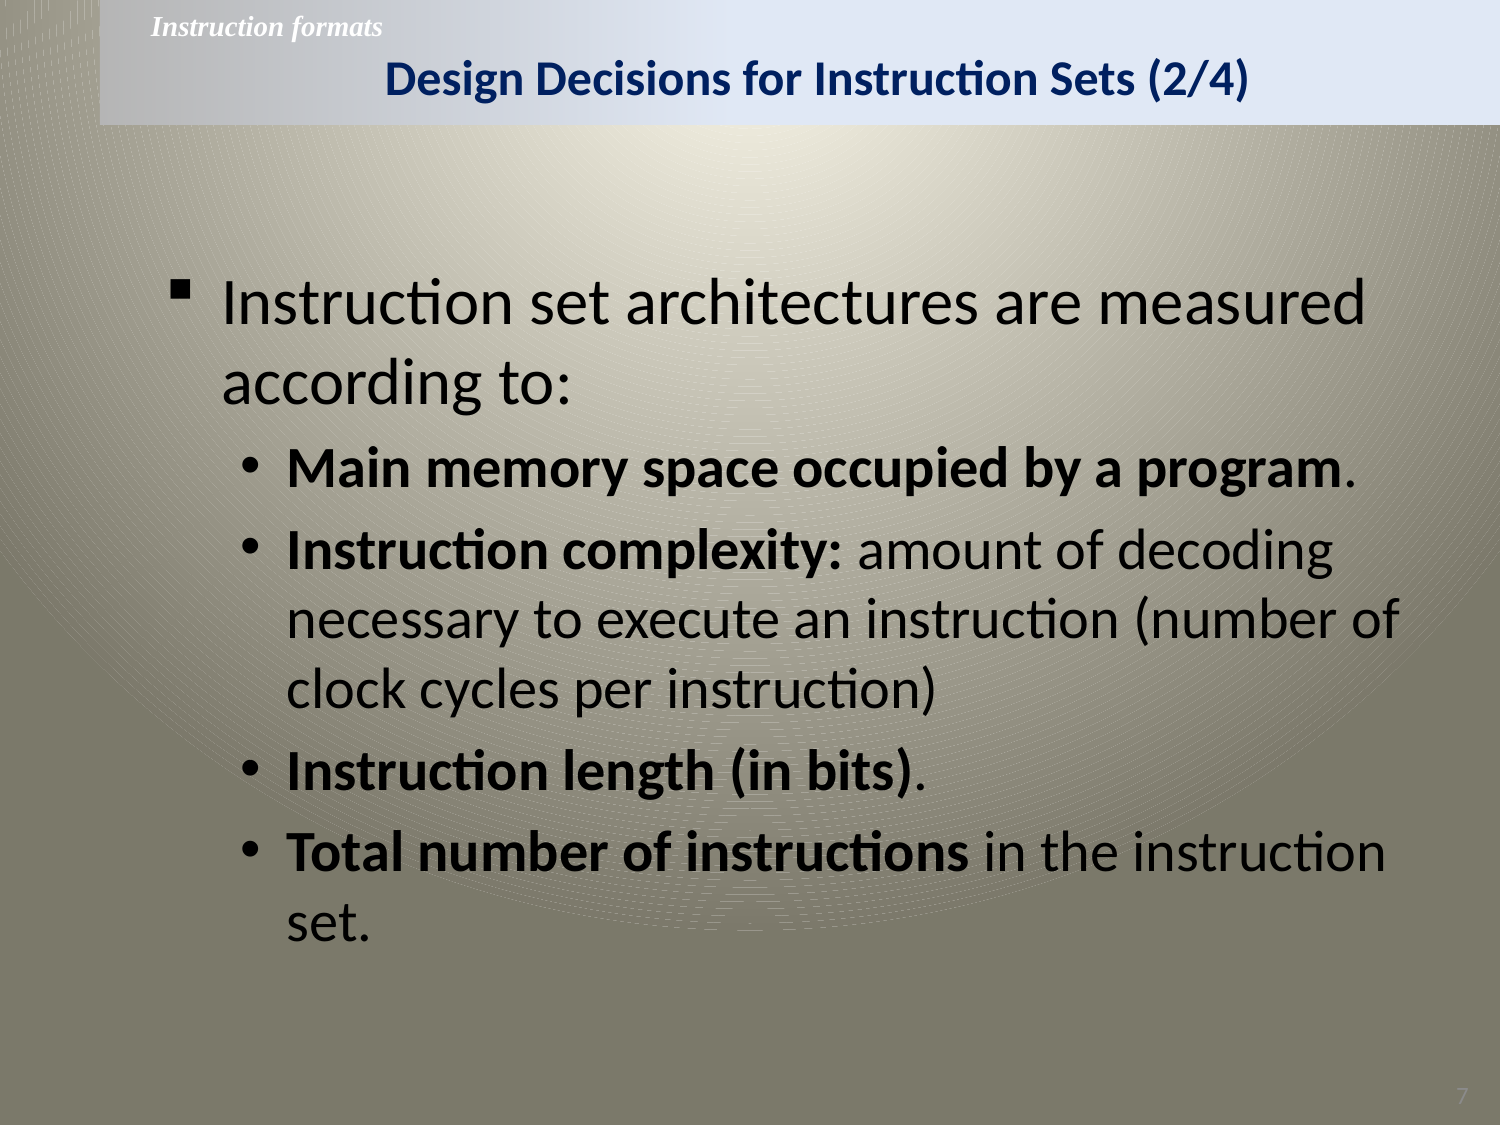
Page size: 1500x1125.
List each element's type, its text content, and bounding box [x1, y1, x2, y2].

list Instruction set architectures are measured according to: Main memory space occupied by a program. Instruction complexity: amount of decoding necessary to execute an instruction (number of clock cycles per instruction) Instruction length (in bits). Total number of instructions in the instruction set. [150, 249, 1488, 993]
title Design Decisions for Instruction Sets (2/4) [135, 37, 1500, 113]
list Instruction formats [135, 0, 625, 50]
